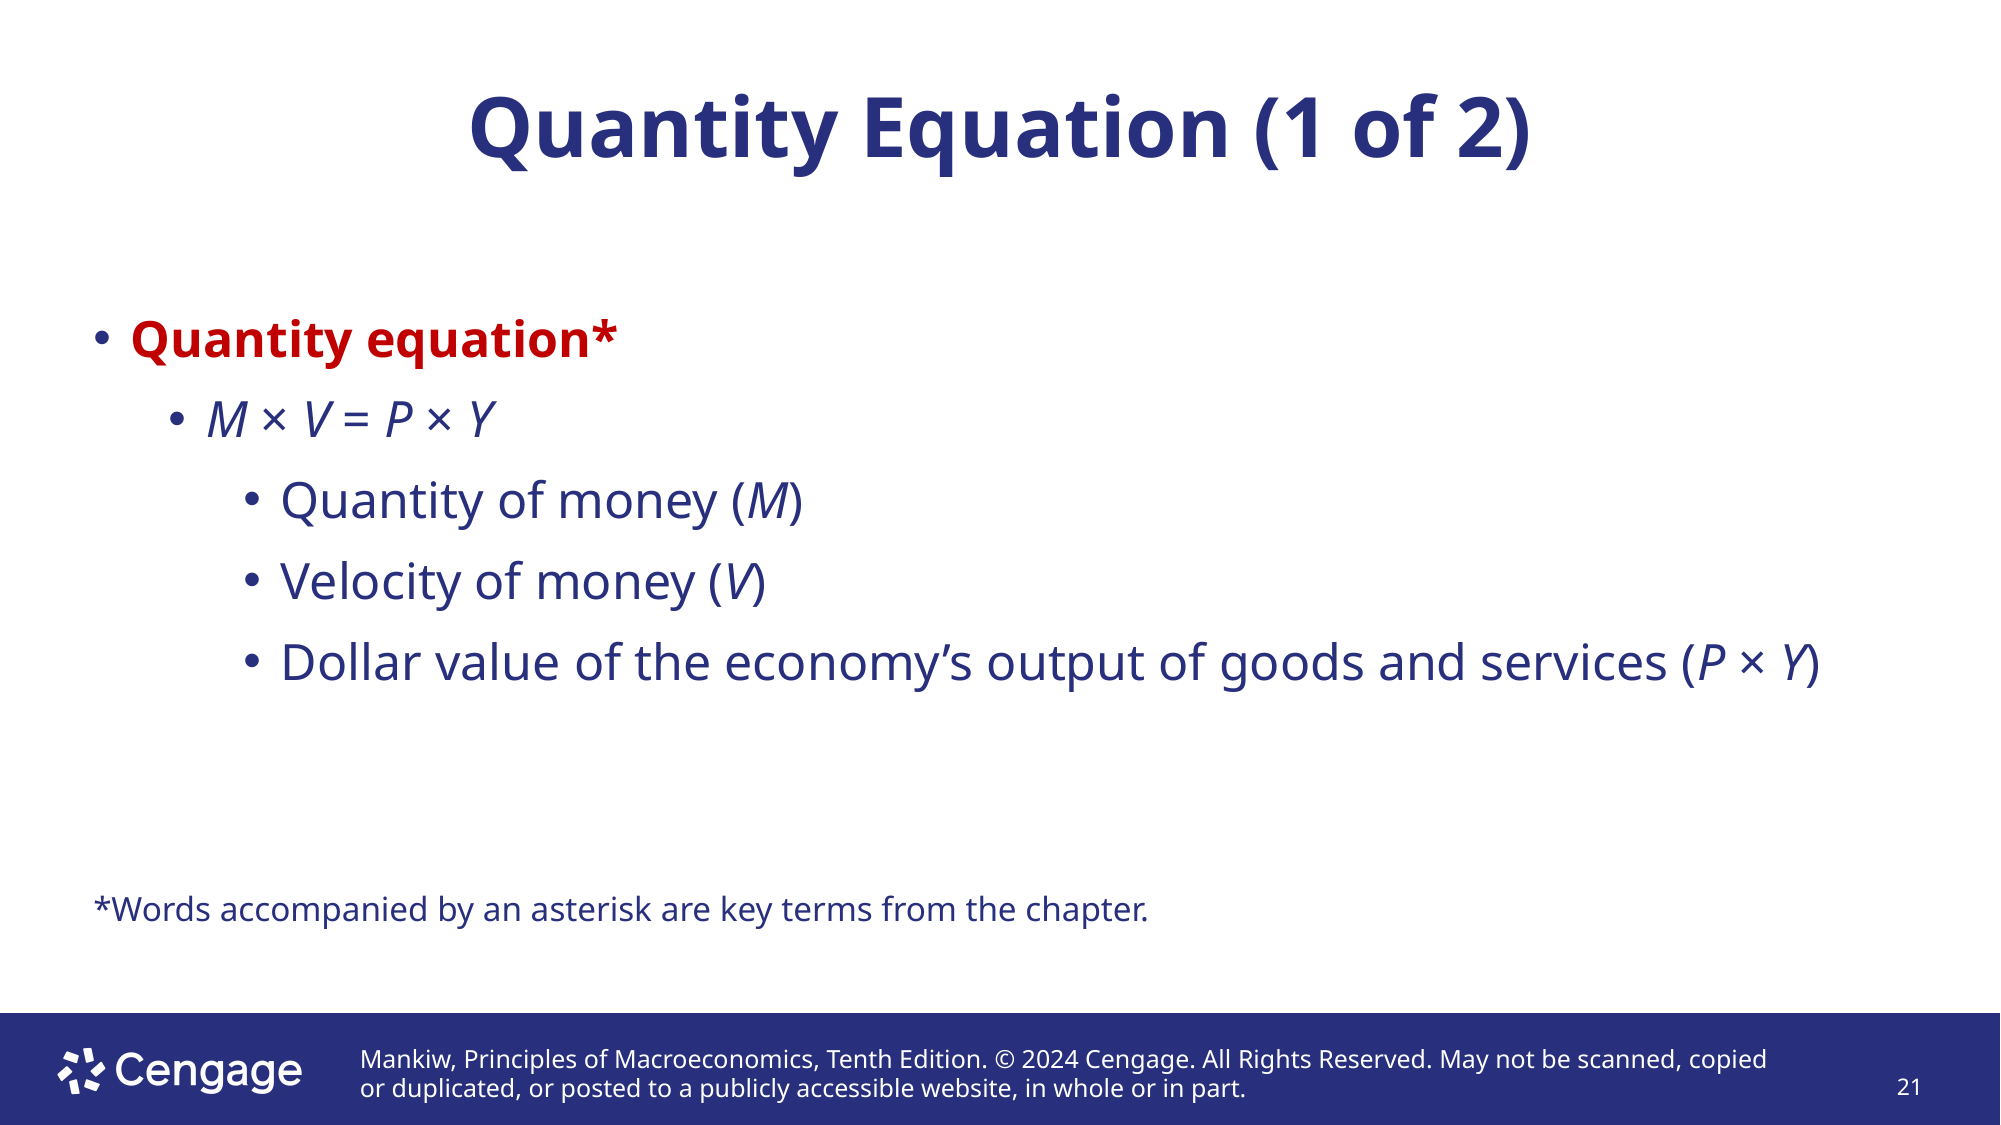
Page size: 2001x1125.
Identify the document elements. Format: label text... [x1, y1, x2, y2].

title Quantity Equation (1 of 2) [78, 77, 1923, 278]
picture [30, 1020, 329, 1122]
list Quantity equation* M × V = P × Y Quantity of money (M) Velocity of money (V) Dollar value of the economy’s output of goods and services (P × Y) *Words accompanied by an asterisk are key terms from the chapter. [78, 299, 1946, 1014]
